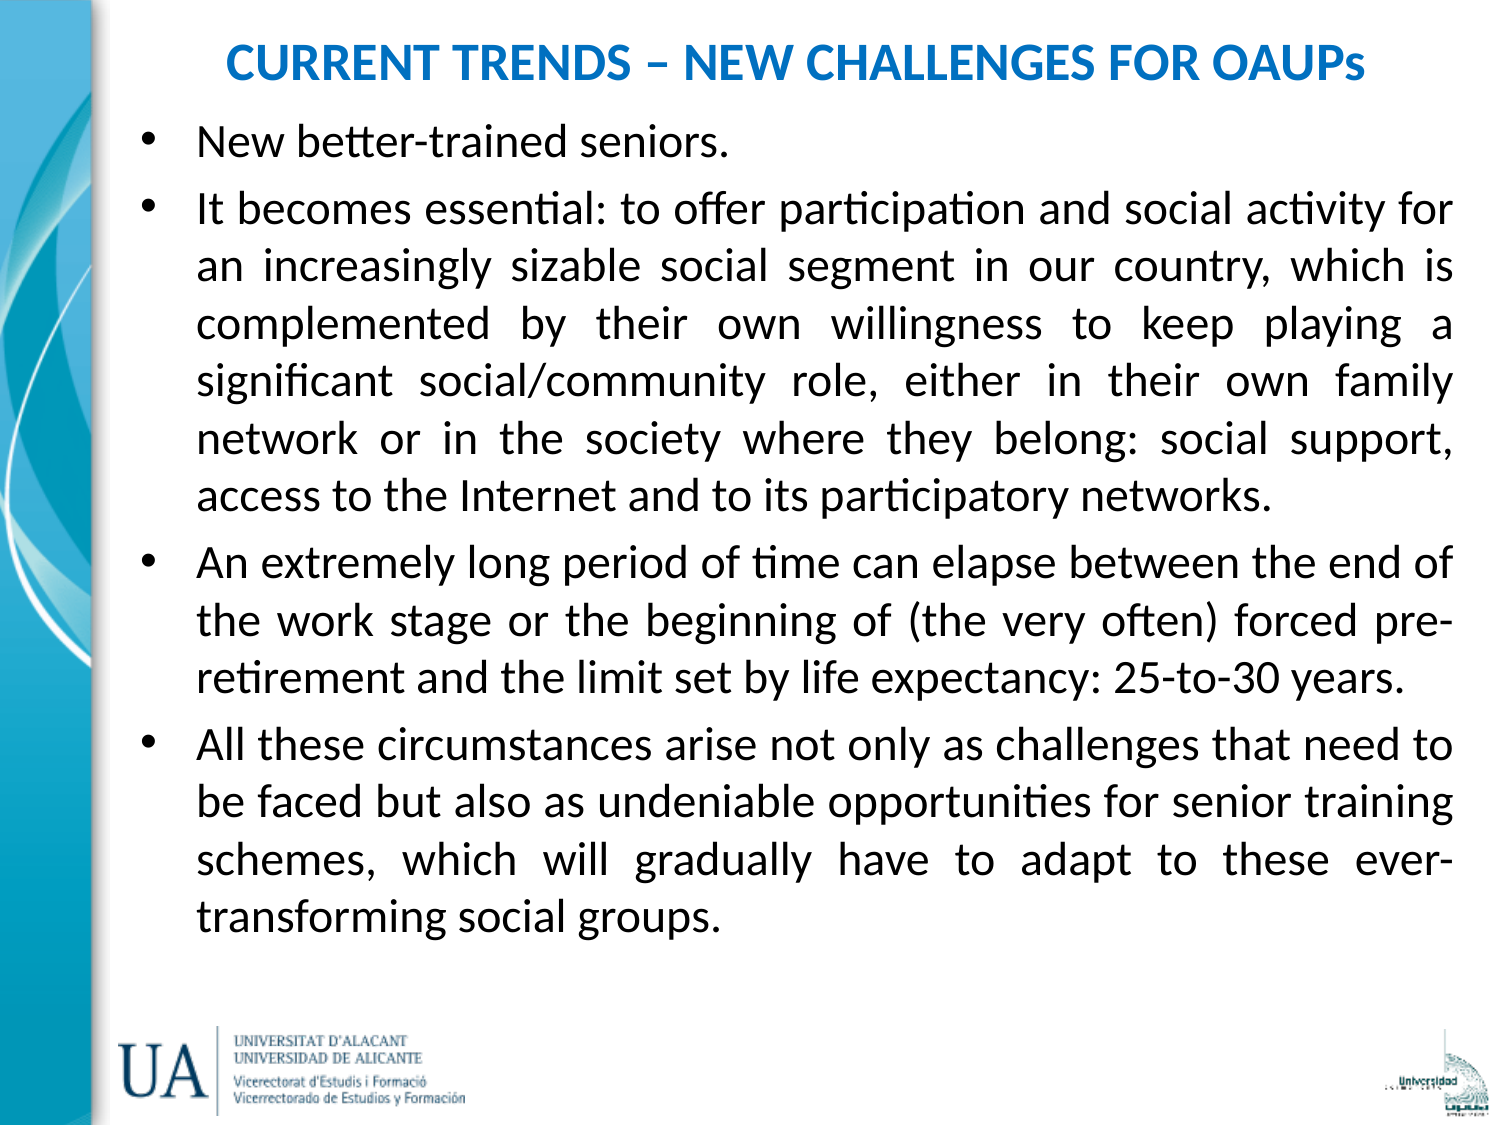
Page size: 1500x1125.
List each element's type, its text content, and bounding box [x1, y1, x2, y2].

picture [0, 0, 110, 1125]
title CURRENT TRENDS – NEW CHALLENGES FOR OAUPs [112, 0, 1483, 119]
picture [1384, 1029, 1489, 1118]
picture [118, 1026, 465, 1116]
list New better-trained seniors. It becomes essential: to offer participation and social activity for an increasingly sizable social segment in our country, which is complemented by their own willingness to keep playing a significant social/community role, either in their own family network or in the society where they belong: social support, access to the Internet and to its participatory networks. An extremely long period of time can elapse between the end of the work stage or the beginning of (the very often) forced pre-retirement and the limit set by life expectancy: 25-to-30 years. All these circumstances arise not only as challenges that need to be faced but also as undeniable opportunities for senior training schemes, which will gradually have to adapt to these ever-transforming social groups. [125, 101, 1472, 1024]
